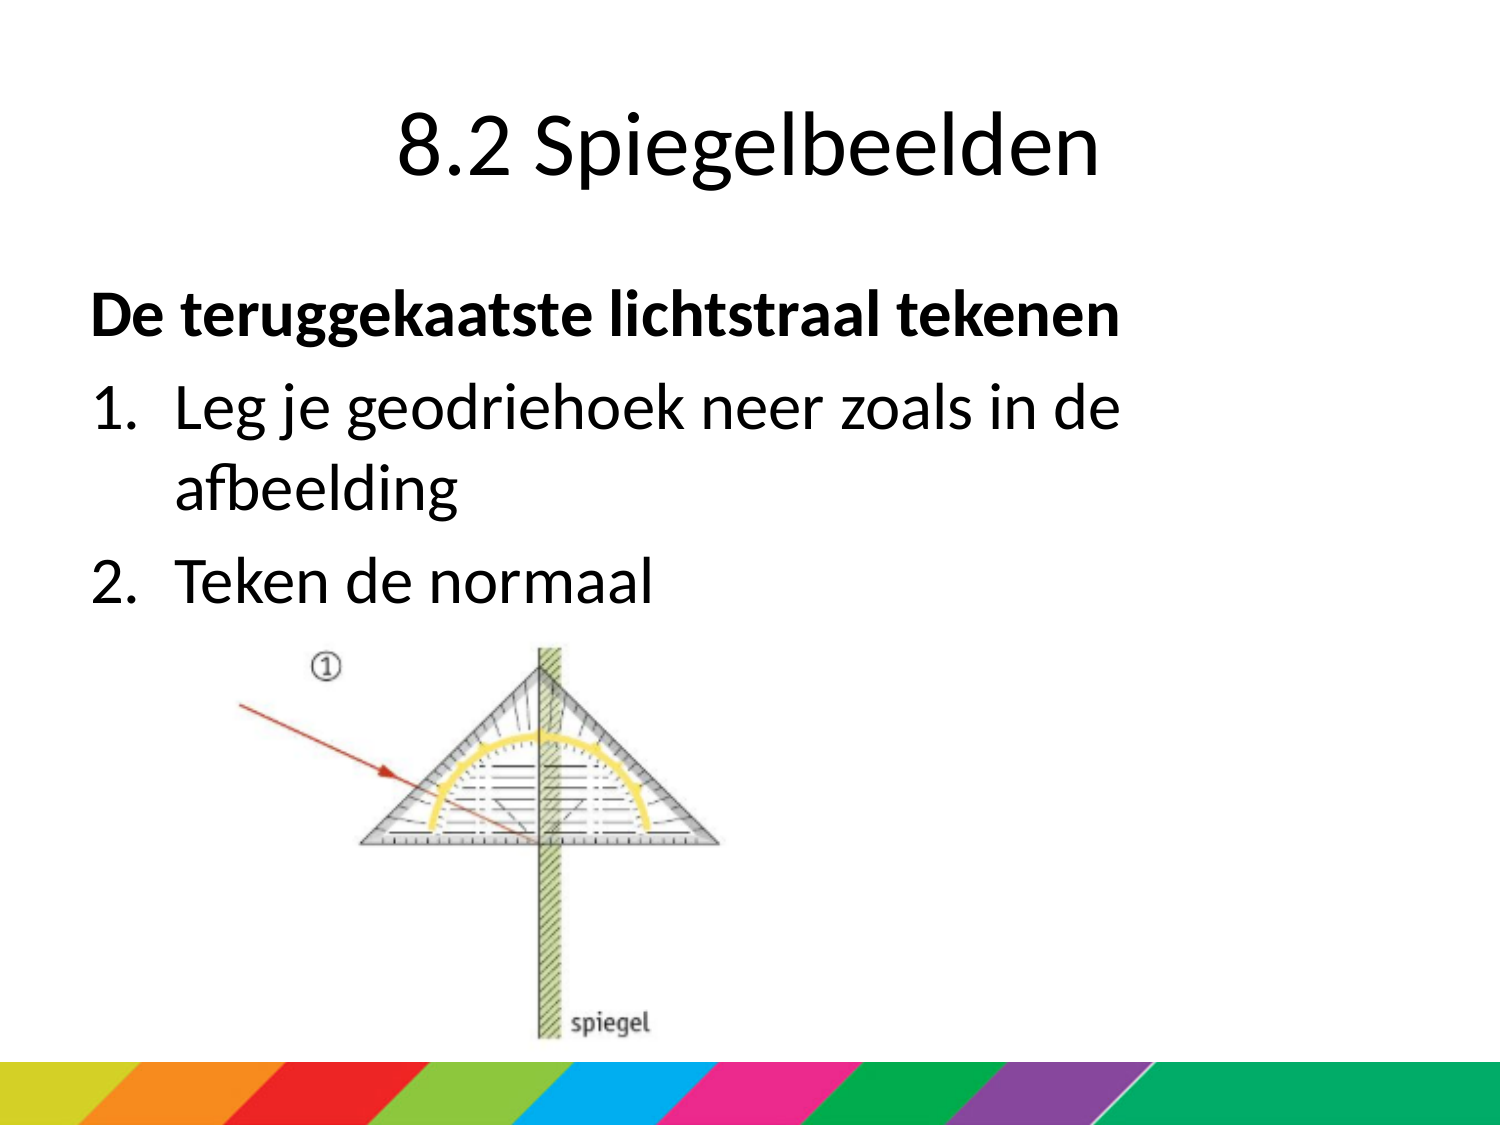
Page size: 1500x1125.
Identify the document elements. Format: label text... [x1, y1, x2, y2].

picture [228, 621, 1271, 1056]
title 8.2 Spiegelbeelden [75, 45, 1425, 233]
picture [0, 1062, 574, 1125]
picture [656, 1062, 1500, 1125]
list De teruggekaatste lichtstraal tekenen Leg je geodriehoek neer zoals in de afbeelding Teken de normaal [75, 262, 1425, 1005]
